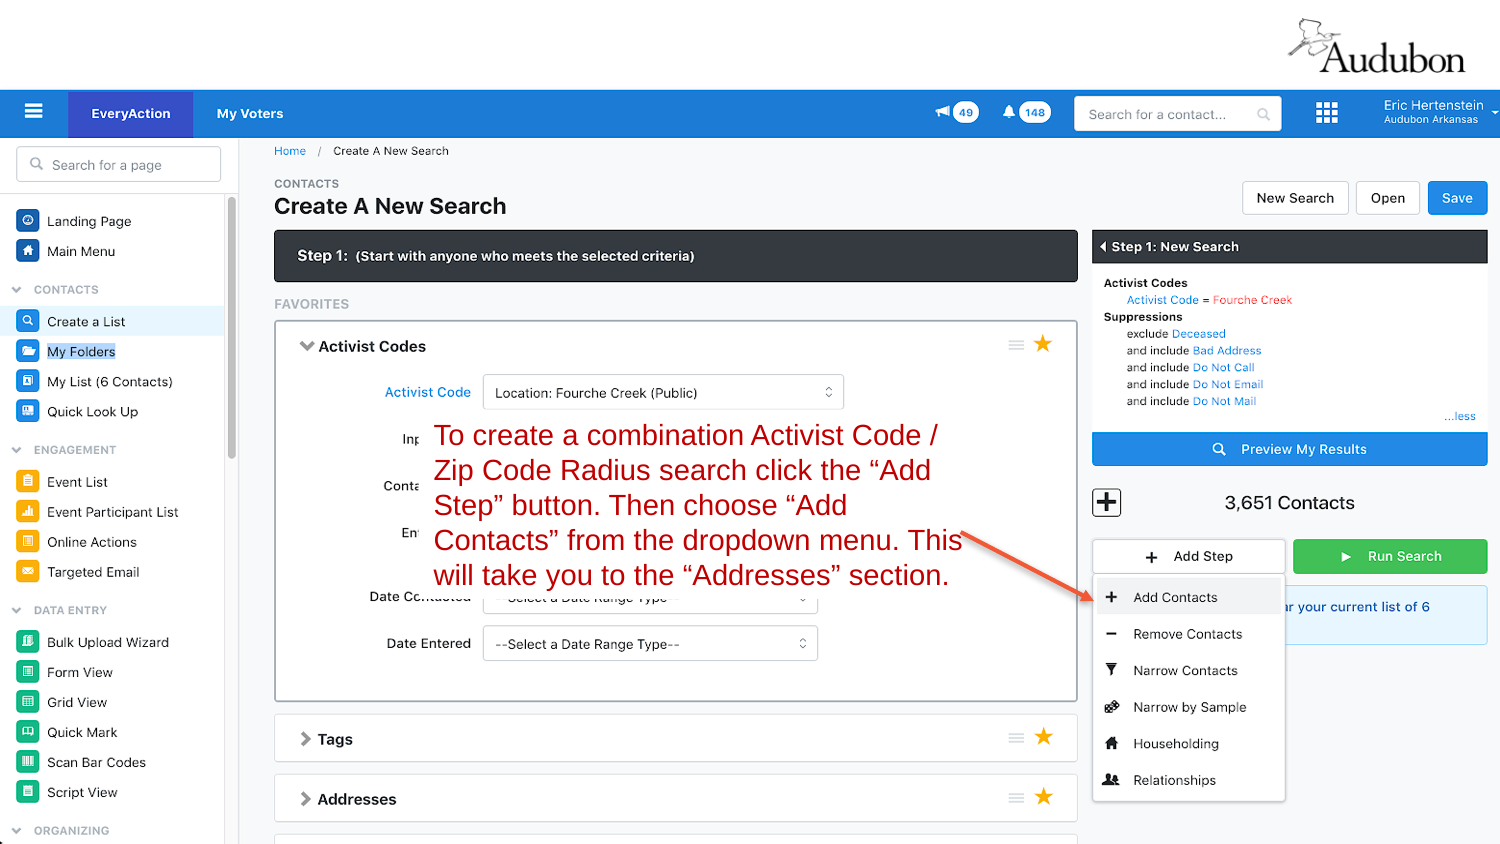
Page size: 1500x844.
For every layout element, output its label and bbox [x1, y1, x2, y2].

picture [0, 90, 1500, 844]
text_box [960, 531, 1095, 602]
picture [1287, 18, 1466, 73]
